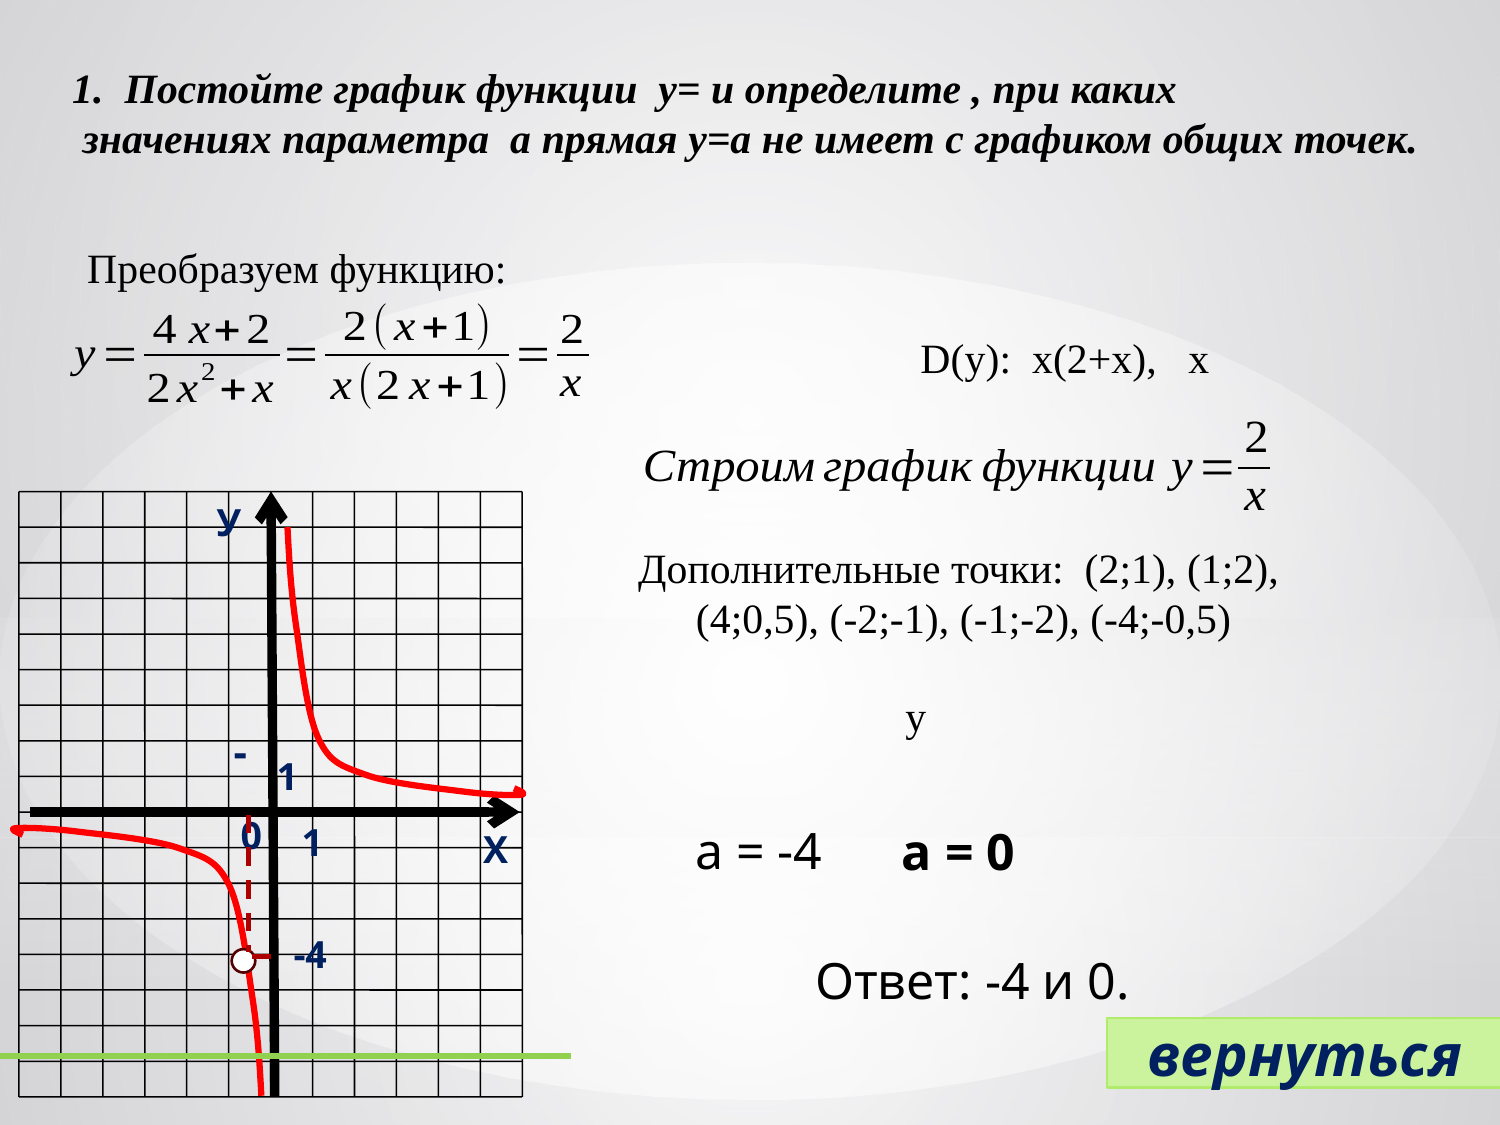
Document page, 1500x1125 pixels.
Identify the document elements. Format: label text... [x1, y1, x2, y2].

table_cell [18, 1057, 269, 1098]
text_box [270, 821, 276, 1054]
text_box Ответ: -4 и 0. [800, 942, 1145, 1017]
text_box вернуться [1106, 1017, 1500, 1089]
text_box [270, 491, 276, 810]
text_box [18, 491, 269, 1054]
text_box Преобразуем функцию: [72, 234, 532, 300]
table_cell [32, 813, 268, 956]
text_box Дополнительные точки: (2;1), (1;2), (4;0,5), (-2;-1), (-1;-2), (-4;-0,5) [564, 534, 1353, 650]
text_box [280, 1066, 523, 1098]
text_box а = -4 [680, 812, 838, 887]
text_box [18, 1066, 265, 1098]
text_box а = 0 [887, 813, 1030, 888]
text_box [276, 491, 523, 1054]
table_cell [276, 1057, 523, 1098]
table_cell [242, 957, 268, 1055]
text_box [270, 1066, 276, 1098]
table_cell [277, 813, 518, 1055]
